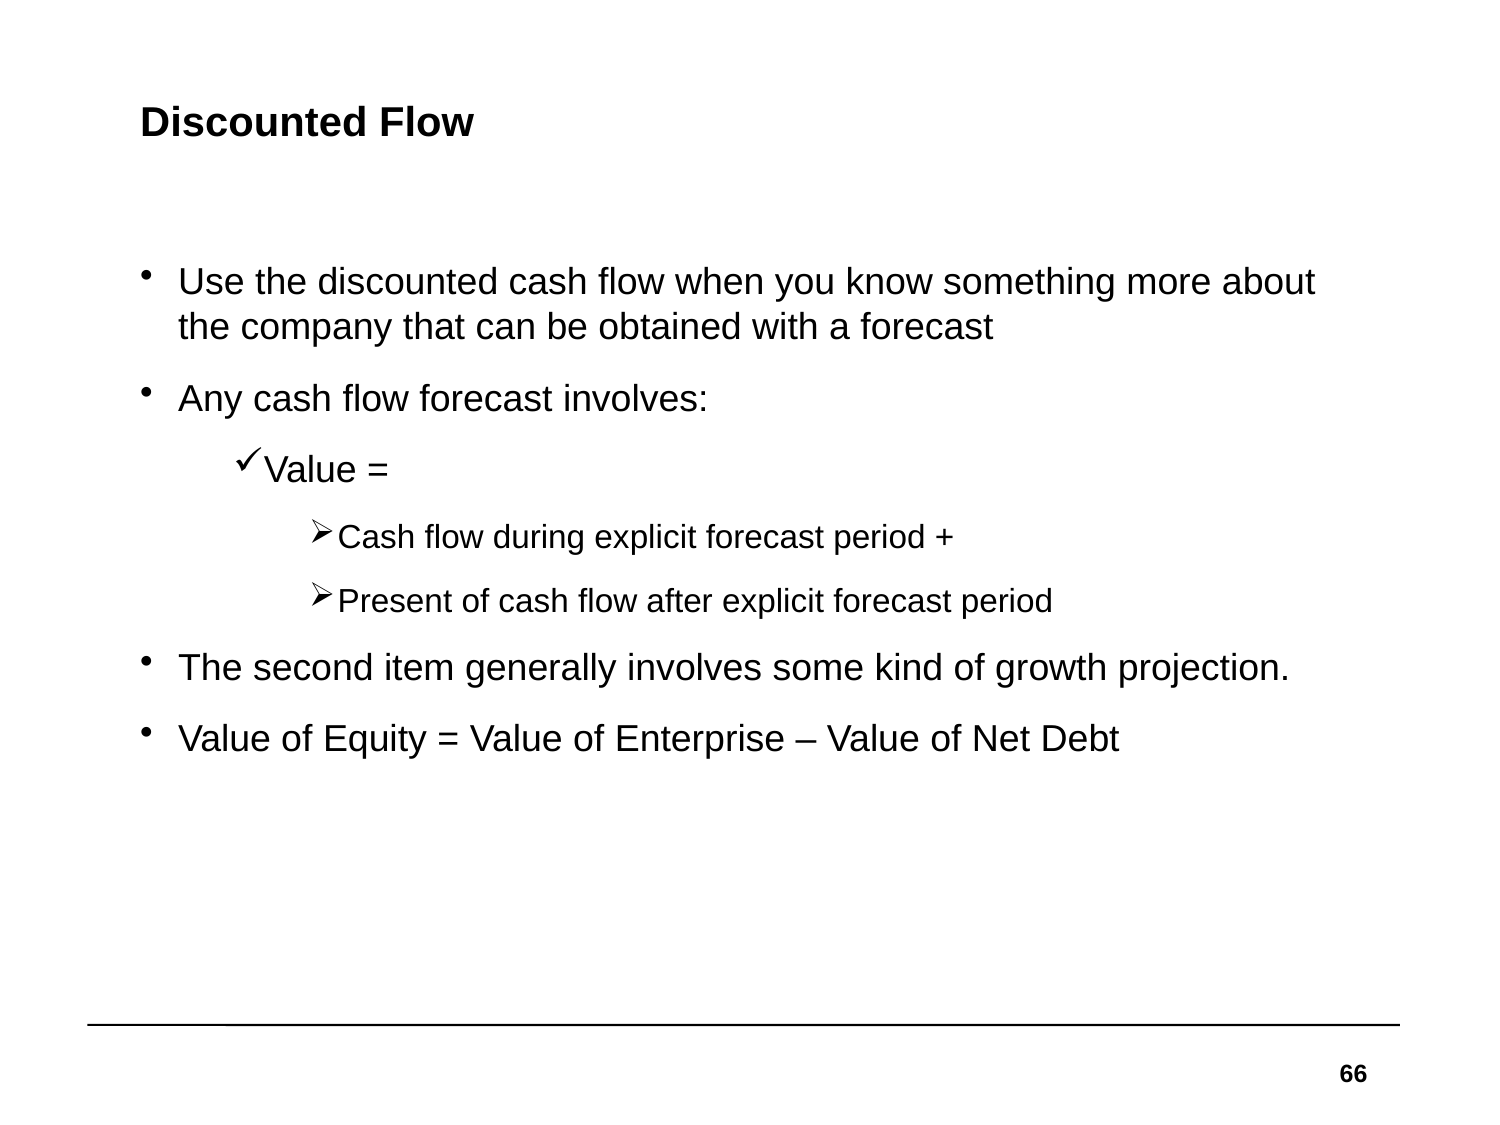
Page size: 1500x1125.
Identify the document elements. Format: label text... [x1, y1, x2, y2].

list Use the discounted cash flow when you know something more about the company that can be obtained with a forecast Any cash flow forecast involves: Value = Cash flow during explicit forecast period + Present of cash flow after explicit forecast period The second item generally involves some kind of growth projection. Value of Equity = Value of Enterprise – Value of Net Debt [125, 249, 1338, 1000]
title Discounted Flow [125, 87, 1375, 225]
